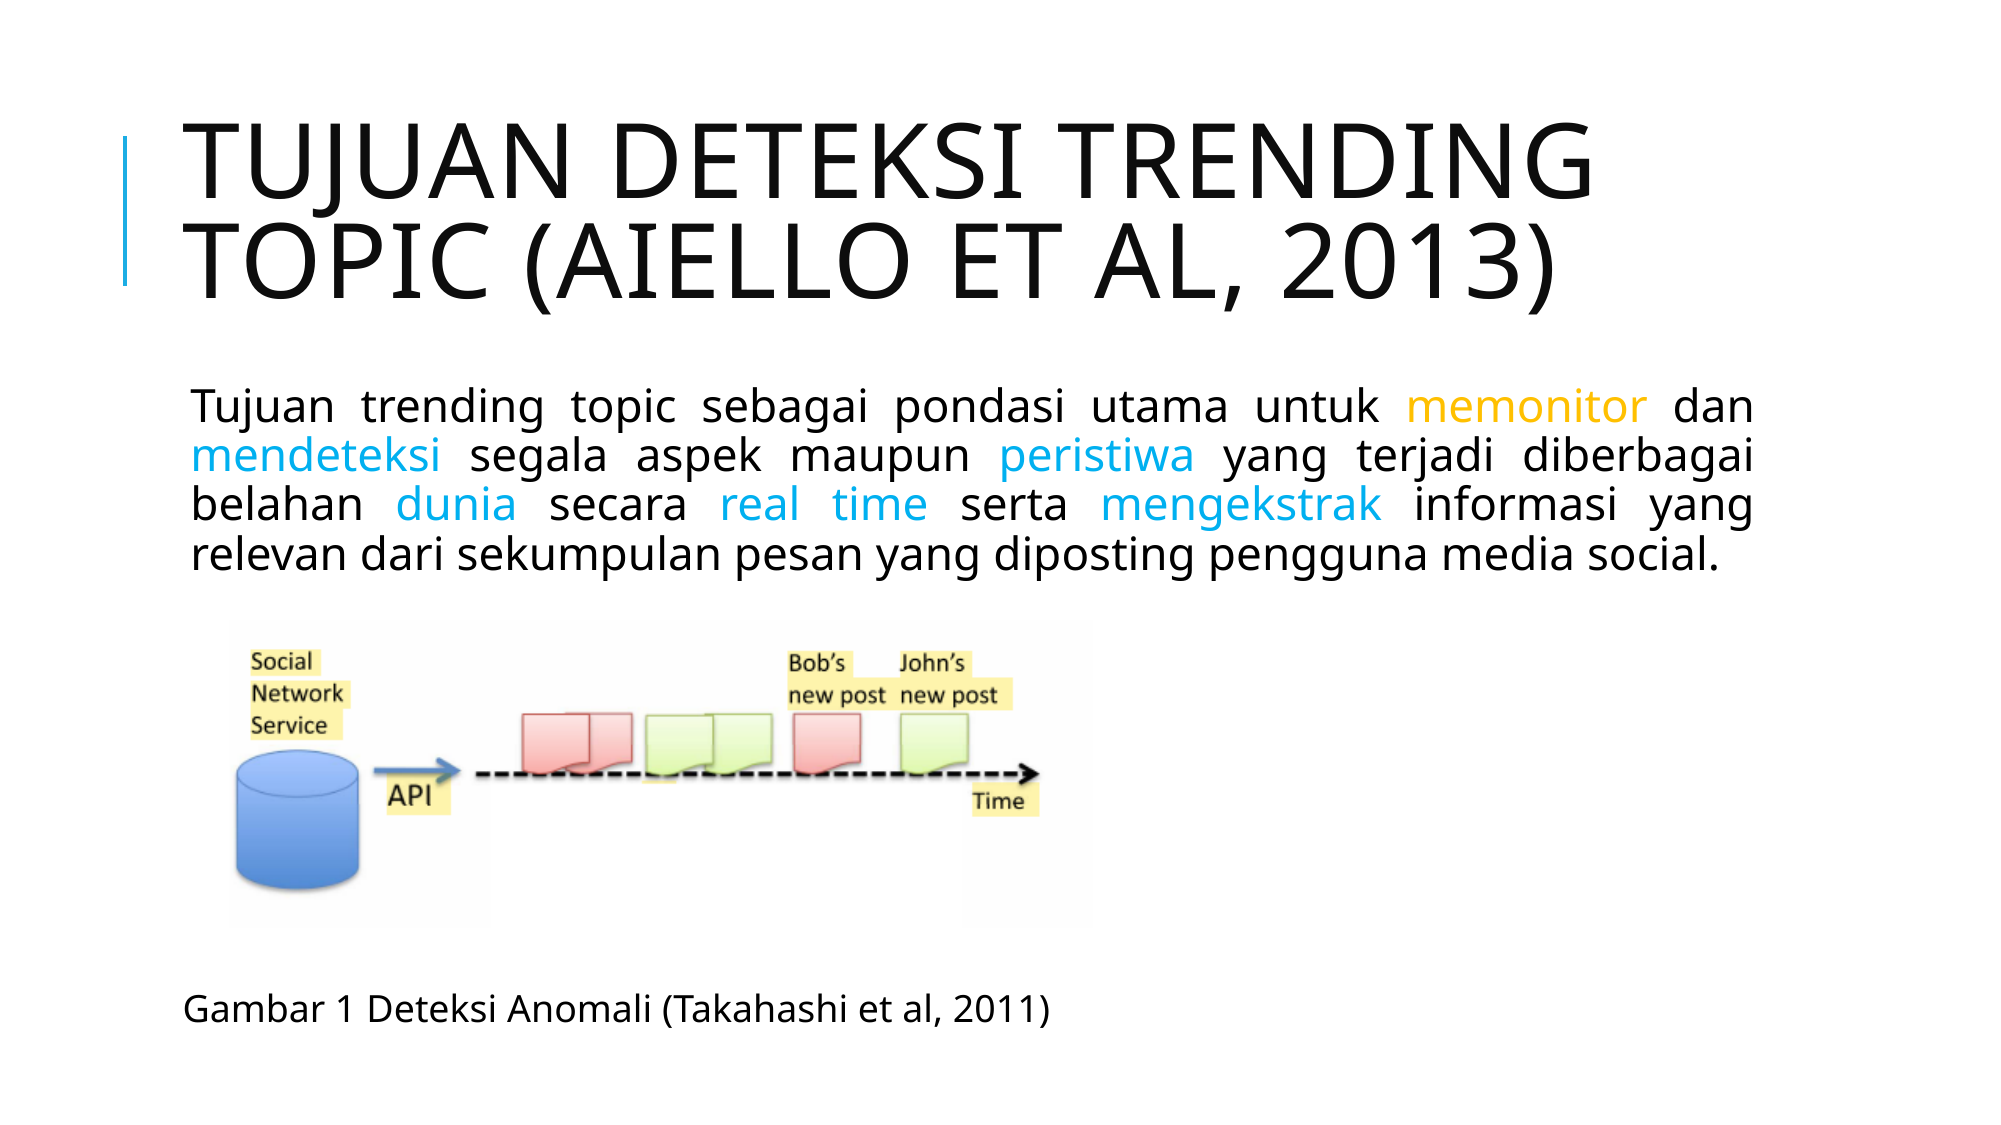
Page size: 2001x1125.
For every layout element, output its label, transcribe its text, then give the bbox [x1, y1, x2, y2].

text_box Gambar 1 Deteksi Anomali (Takahashi et al, 2011) [168, 978, 1129, 1038]
picture [193, 598, 1093, 929]
title TUJUAN DETEKSI TRENDING TOPIC (Aiello et al, 2013) [168, 96, 1763, 342]
list Tujuan trending topic sebagai pondasi utama untuk memonitor dan mendeteksi segala aspek maupun peristiwa yang terjadi diberbagai belahan dunia secara real time serta mengekstrak informasi yang relevan dari sekumpulan pesan yang diposting pengguna media social. [168, 375, 1763, 1035]
